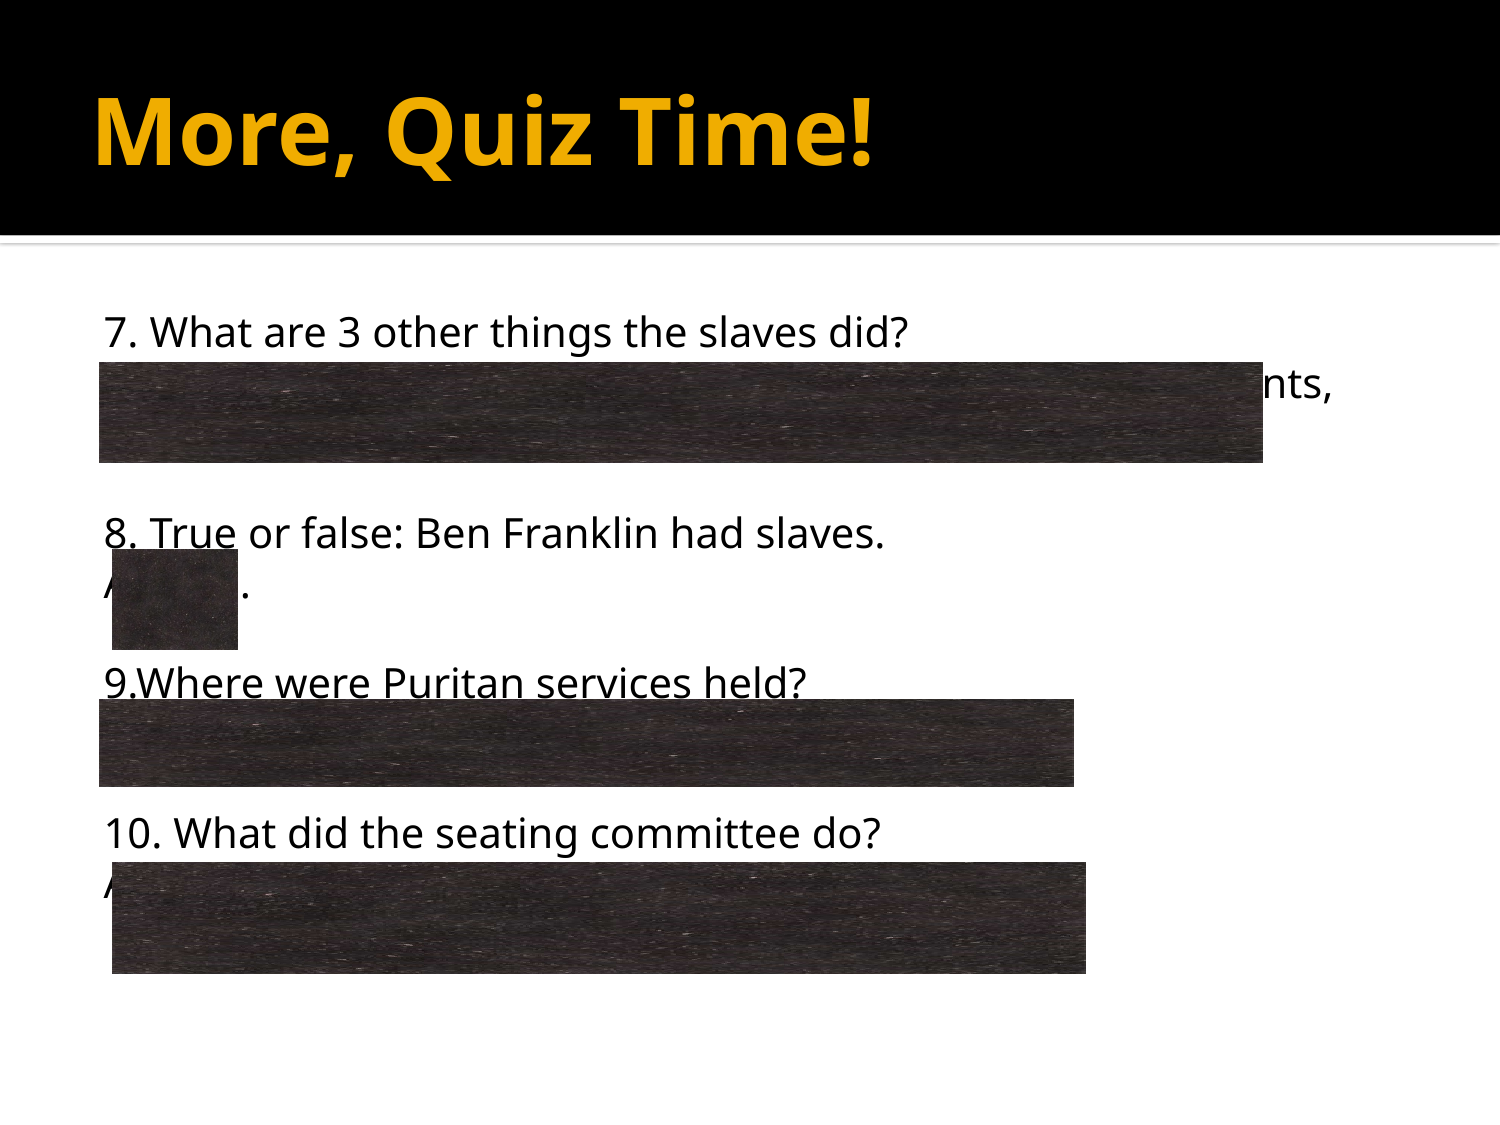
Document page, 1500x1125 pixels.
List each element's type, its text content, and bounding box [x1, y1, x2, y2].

picture [112, 862, 1086, 974]
picture [112, 549, 238, 650]
picture [99, 699, 1074, 787]
picture [99, 362, 1263, 463]
title More, Quiz Time! [75, 25, 1425, 231]
list 7. What are 3 other things the slaves did? A: Midwives, nurses, carpenters, blacksmiths, drivers, servants, and gardeners. 8. True or false: Ben Franklin had slaves. A: True. 9.Where were Puritan services held? A: The town meeting house. 10. What did the seating committee do? A: Made sure wealthier people got a better seat. [75, 291, 1425, 1050]
